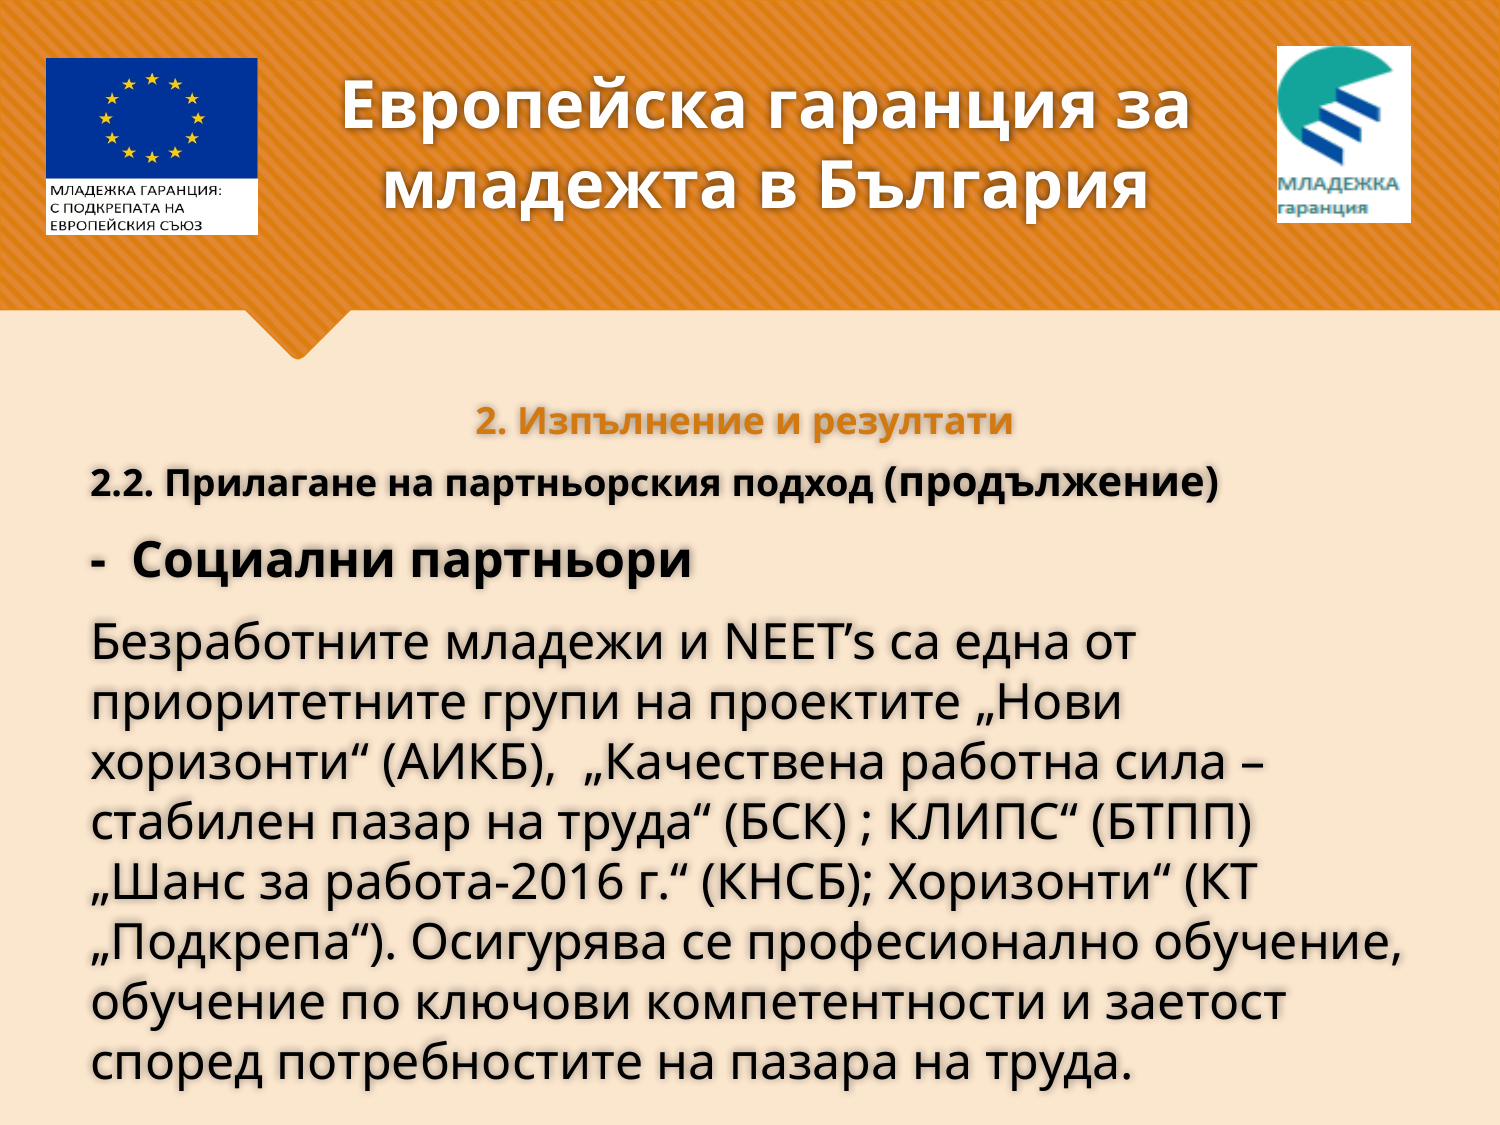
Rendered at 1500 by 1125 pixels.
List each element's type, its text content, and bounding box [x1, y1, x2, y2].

picture [1277, 46, 1411, 223]
title Европейска гаранция за младежта в България [320, 101, 1231, 230]
picture [46, 58, 258, 235]
list 2. Изпълнение и резултати 2.2. Прилагане на партньорския подход (продължение) - Социални партньори Безработните младежи и NEET’s са една от приоритетните групи на проектите „Нови хоризонти“ (АИКБ), „Качествена работна сила – стабилен пазар на труда“ (БСК) ; КЛИПС“ (БТПП) „Шанс за работа-2016 г.“ (КНСБ); Хоризонти“ (КТ „Подкрепа“). Осигурява се професионално обучение, обучение по ключови компетентности и заетост според потребностите на пазара на труда. [75, 361, 1425, 1125]
